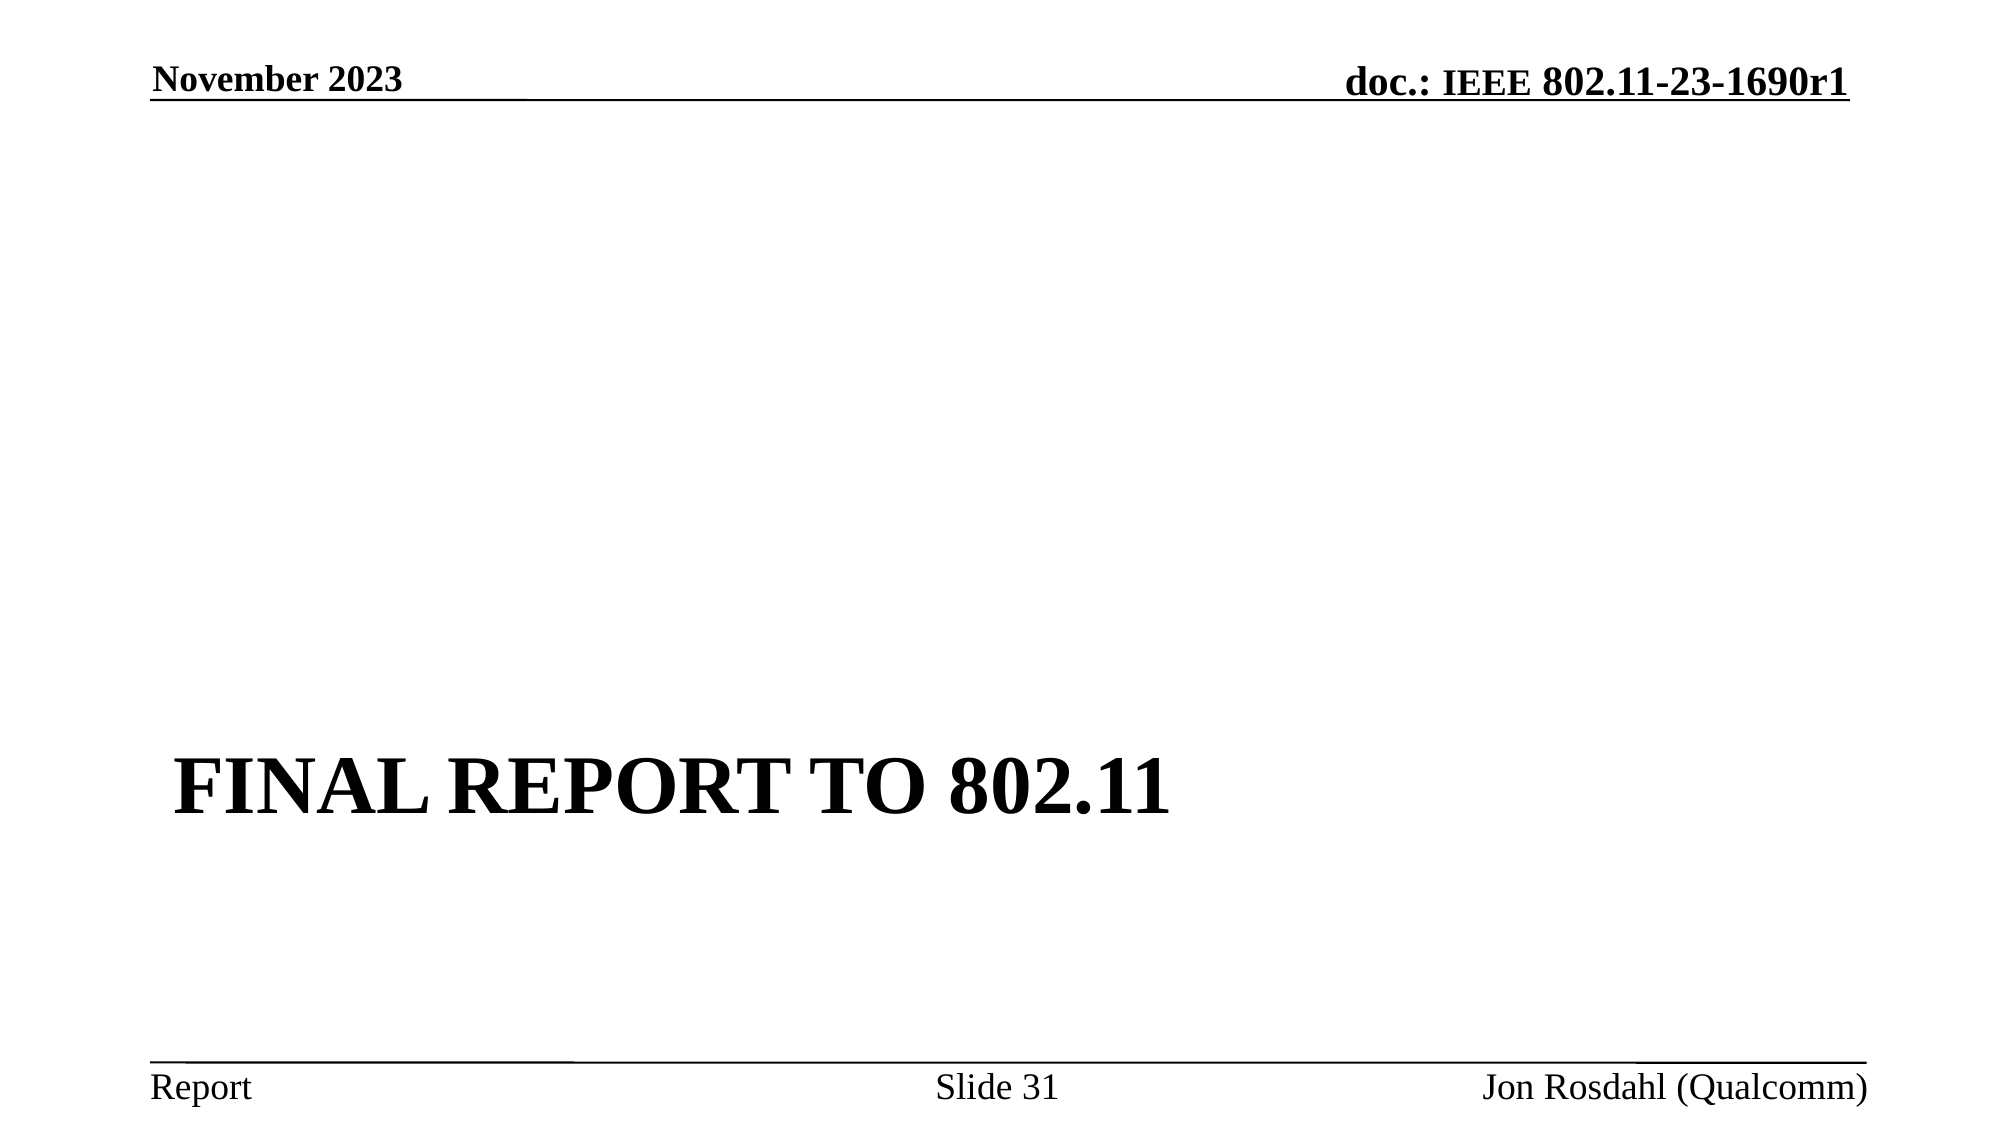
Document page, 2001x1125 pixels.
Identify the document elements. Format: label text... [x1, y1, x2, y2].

footer Jon Rosdahl (Qualcomm) [1424, 1061, 1869, 1108]
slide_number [152, 49, 434, 100]
slide_number Slide 31 [928, 1061, 1067, 1123]
title Final Report to 802.11 [157, 722, 1859, 947]
